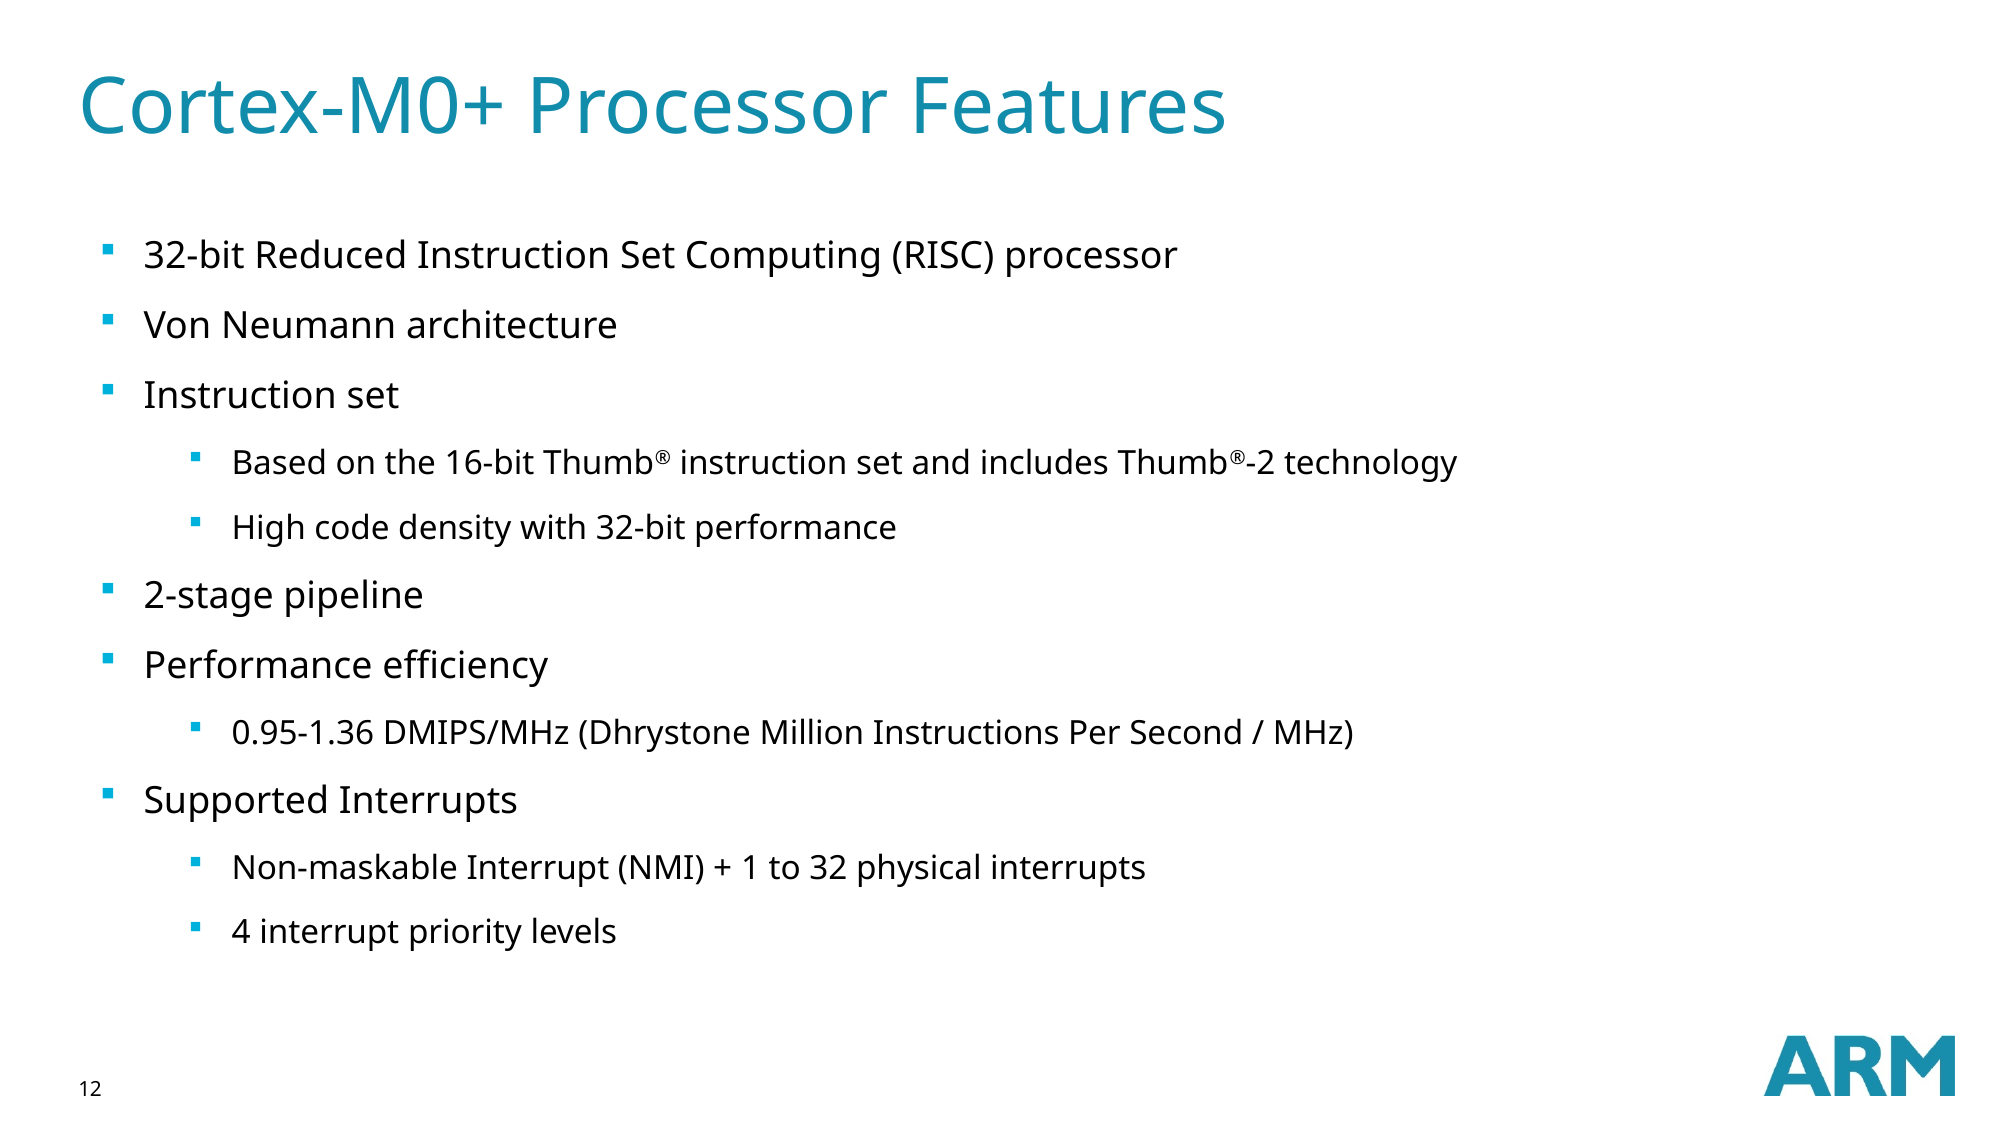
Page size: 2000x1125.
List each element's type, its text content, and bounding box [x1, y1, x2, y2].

picture [1763, 1035, 1955, 1096]
title Cortex-M0+ Processor Features [78, 55, 1910, 150]
list 32-bit Reduced Instruction Set Computing (RISC) processor Von Neumann architecture Instruction set Based on the 16-bit Thumb® instruction set and includes Thumb®-2 technology High code density with 32-bit performance 2-stage pipeline Performance efficiency 0.95-1.36 DMIPS/MHz (Dhrystone Million Instructions Per Second / MHz) Supported Interrupts Non-maskable Interrupt (NMI) + 1 to 32 physical interrupts 4 interrupt priority levels [99, 231, 1900, 1009]
